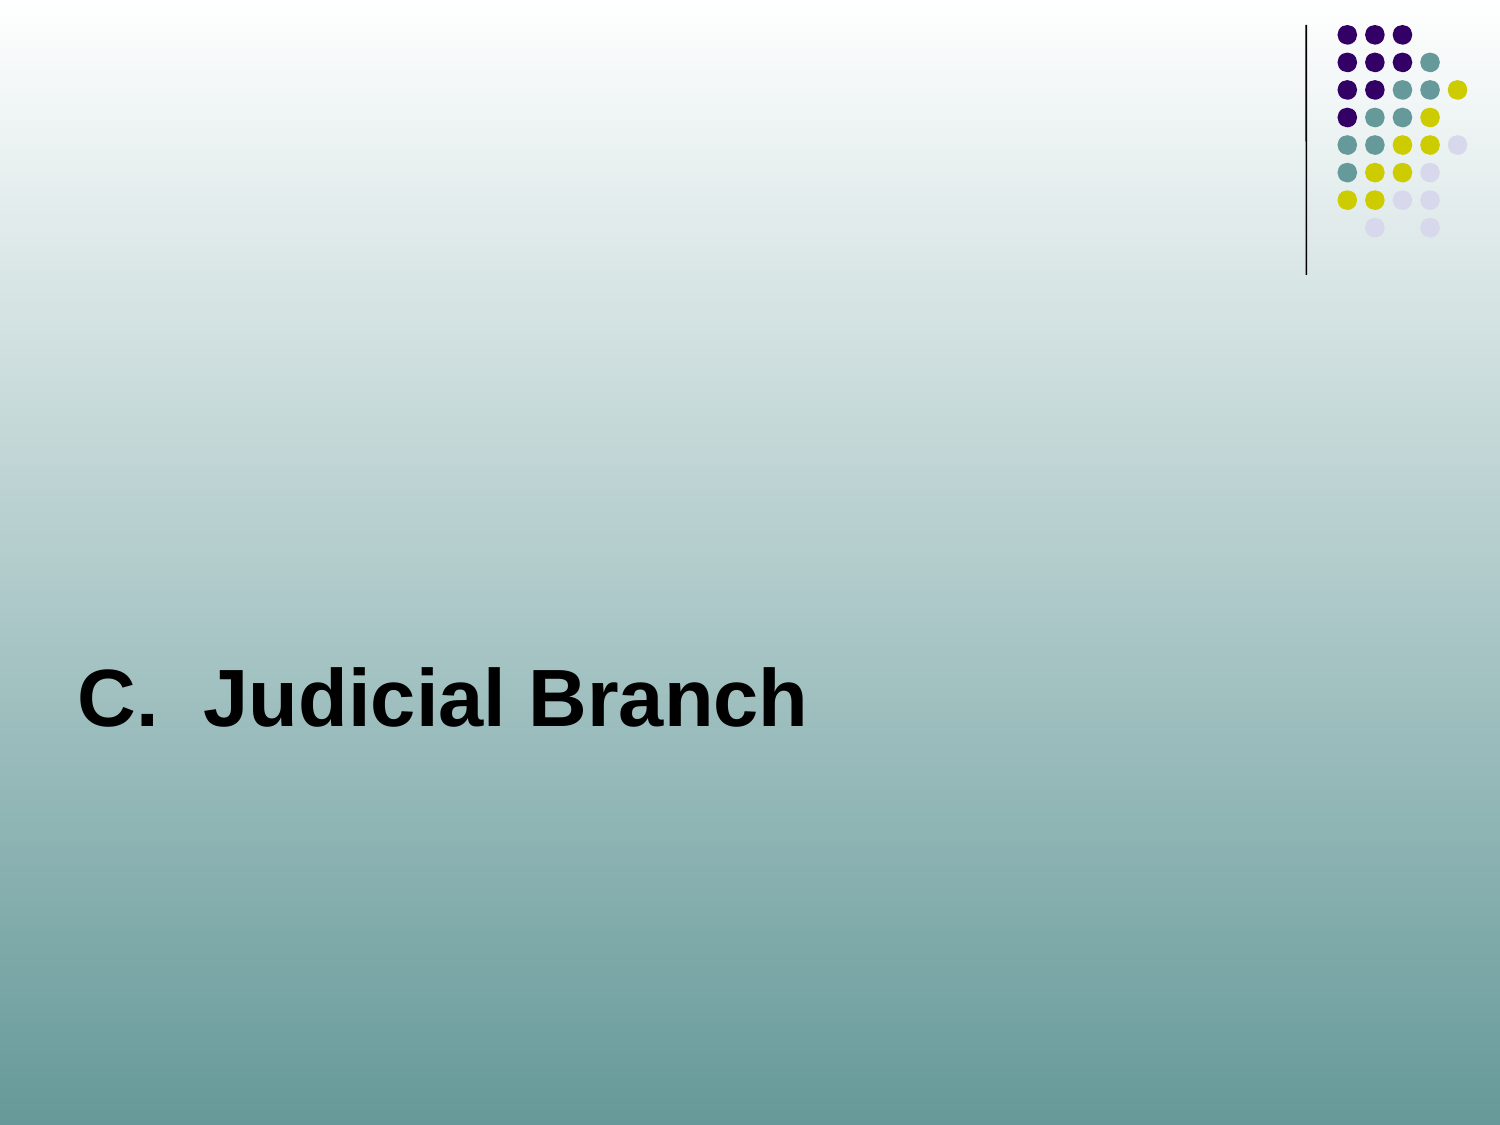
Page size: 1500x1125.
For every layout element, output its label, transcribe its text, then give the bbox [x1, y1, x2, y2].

title C. Judicial Branch [62, 537, 1300, 750]
